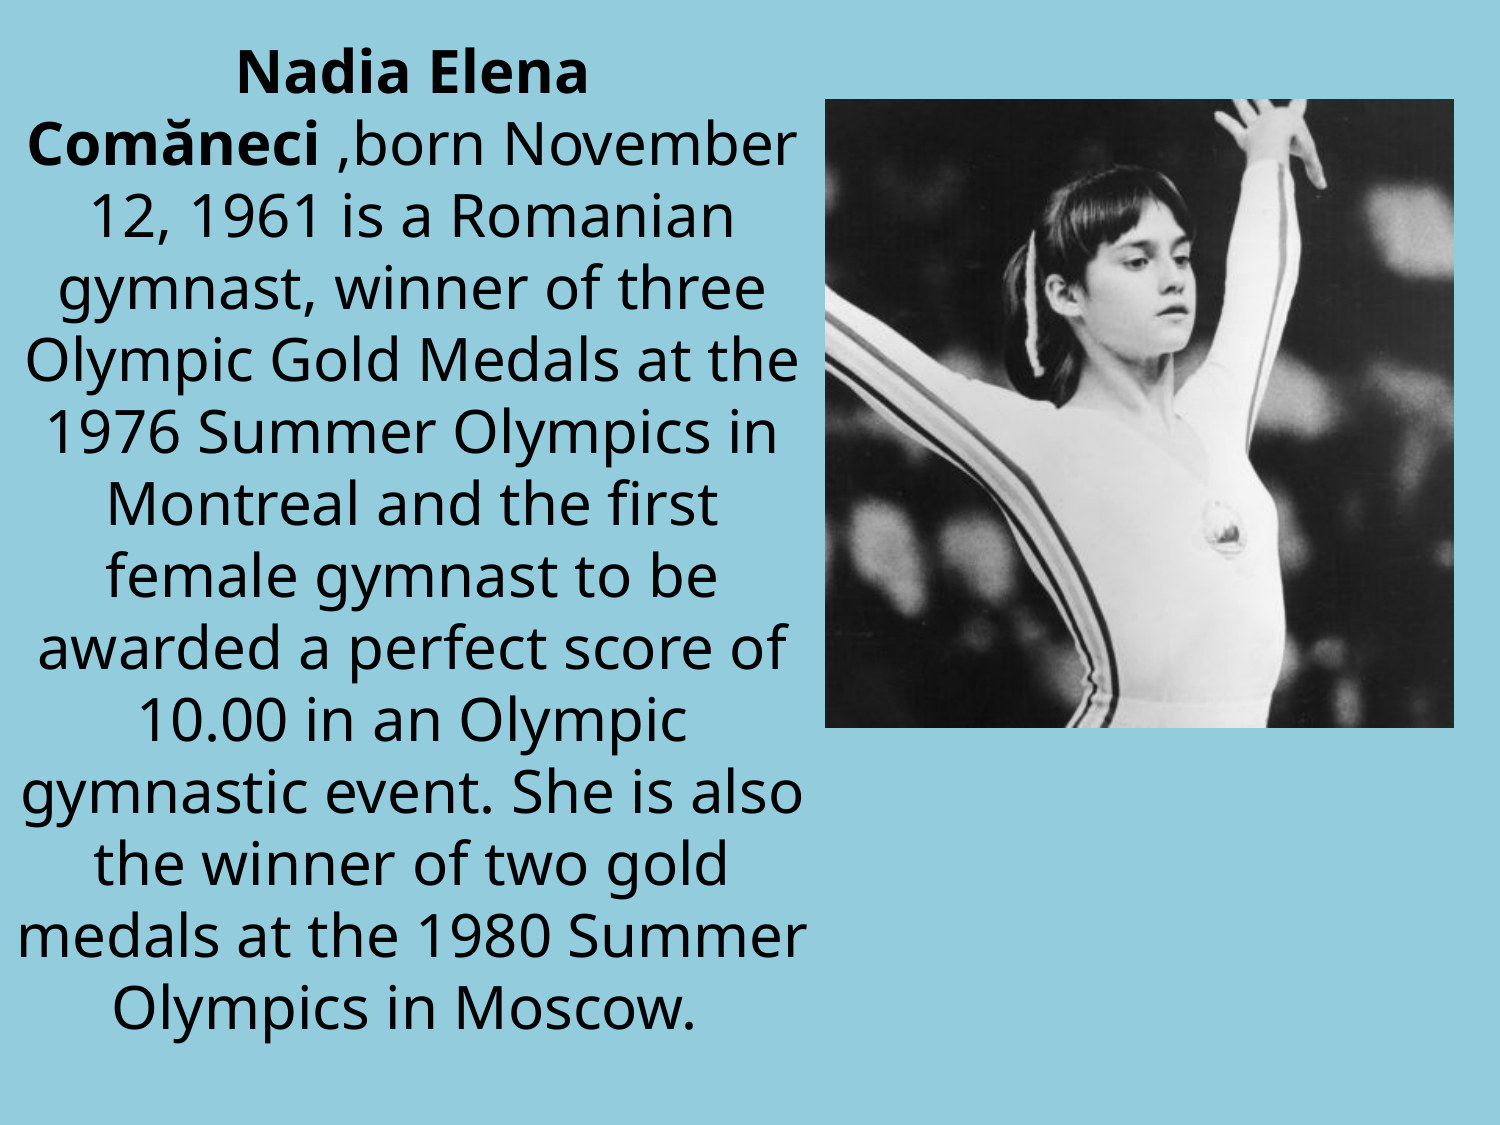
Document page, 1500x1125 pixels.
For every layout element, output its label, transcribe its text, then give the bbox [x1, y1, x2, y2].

title Nadia Elena Comăneci ,born November 12, 1961 is a Romanian gymnast, winner of three Olympic Gold Medals at the 1976 Summer Olympics in Montreal and the first female gymnast to be awarded a perfect score of 10.00 in an Olympic gymnastic event. She is also the winner of two gold medals at the 1980 Summer Olympics in Moscow. [0, 0, 825, 1075]
picture [824, 99, 1454, 729]
